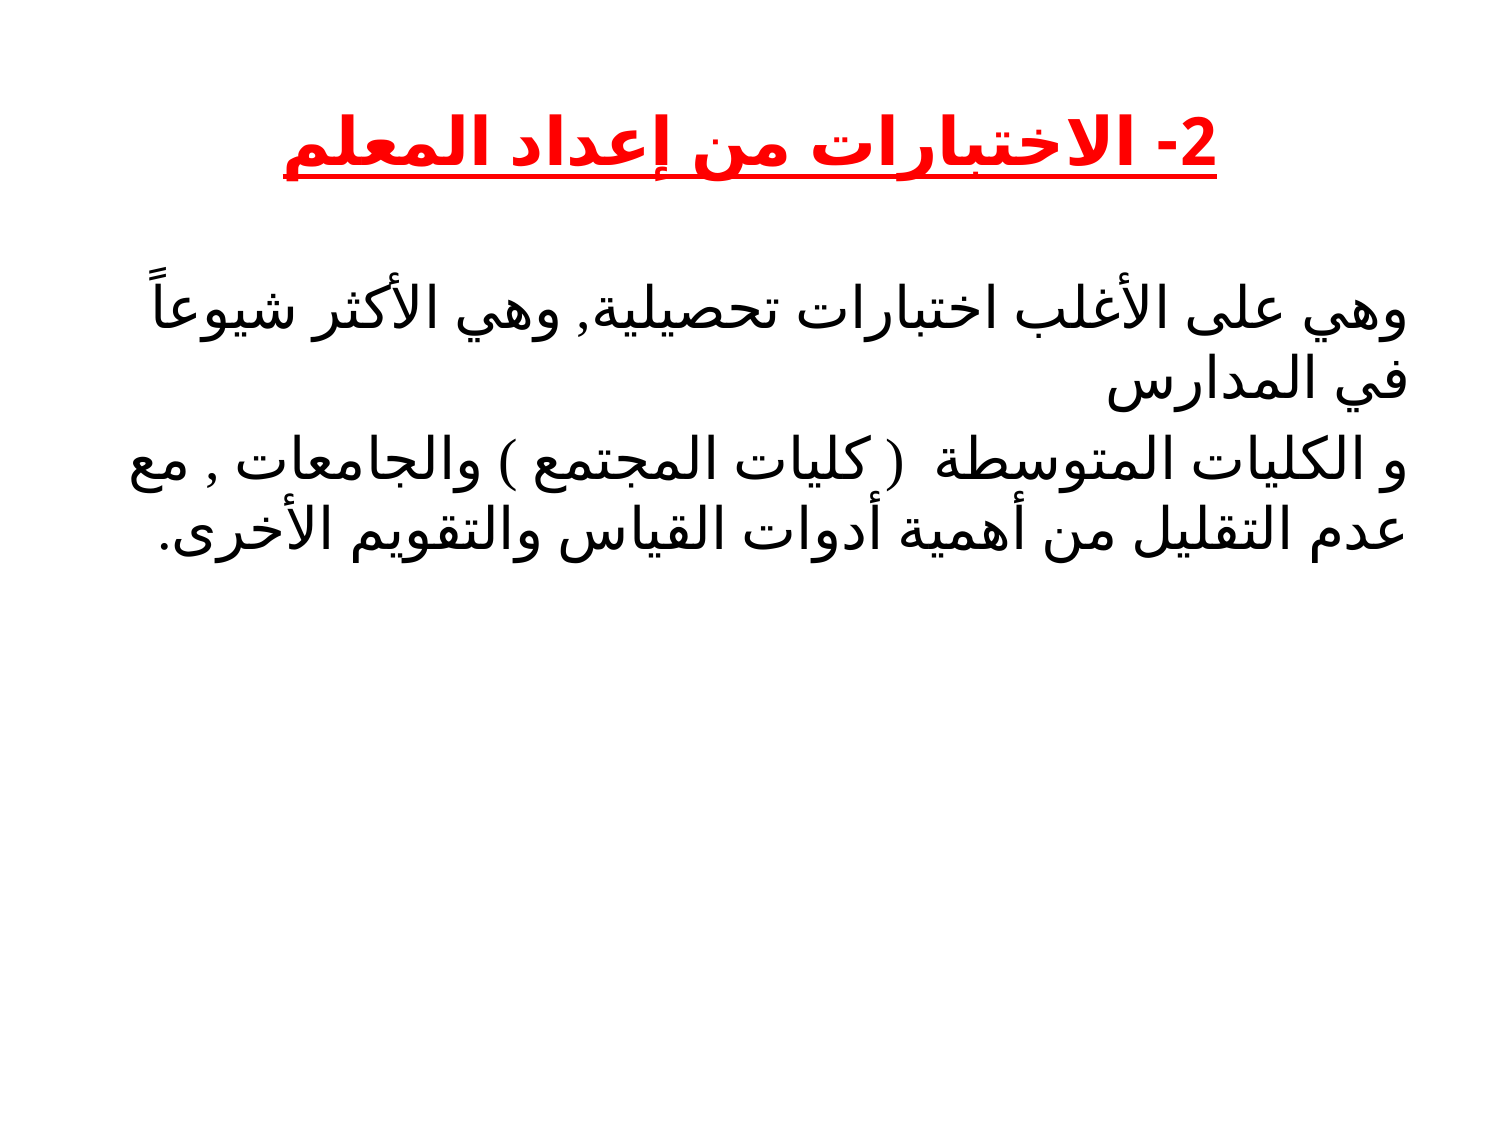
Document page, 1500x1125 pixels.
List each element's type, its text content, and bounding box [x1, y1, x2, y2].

list وهي على الأغلب اختبارات تحصيلية, وهي الأكثر شيوعاً في المدارس و الكليات المتوسطة ( كليات المجتمع ) والجامعات , مع عدم التقليل من أهمية أدوات القياس والتقويم الأخرى. [75, 262, 1425, 1005]
title 2- الاختبارات من إعداد المعلم [75, 45, 1425, 233]
